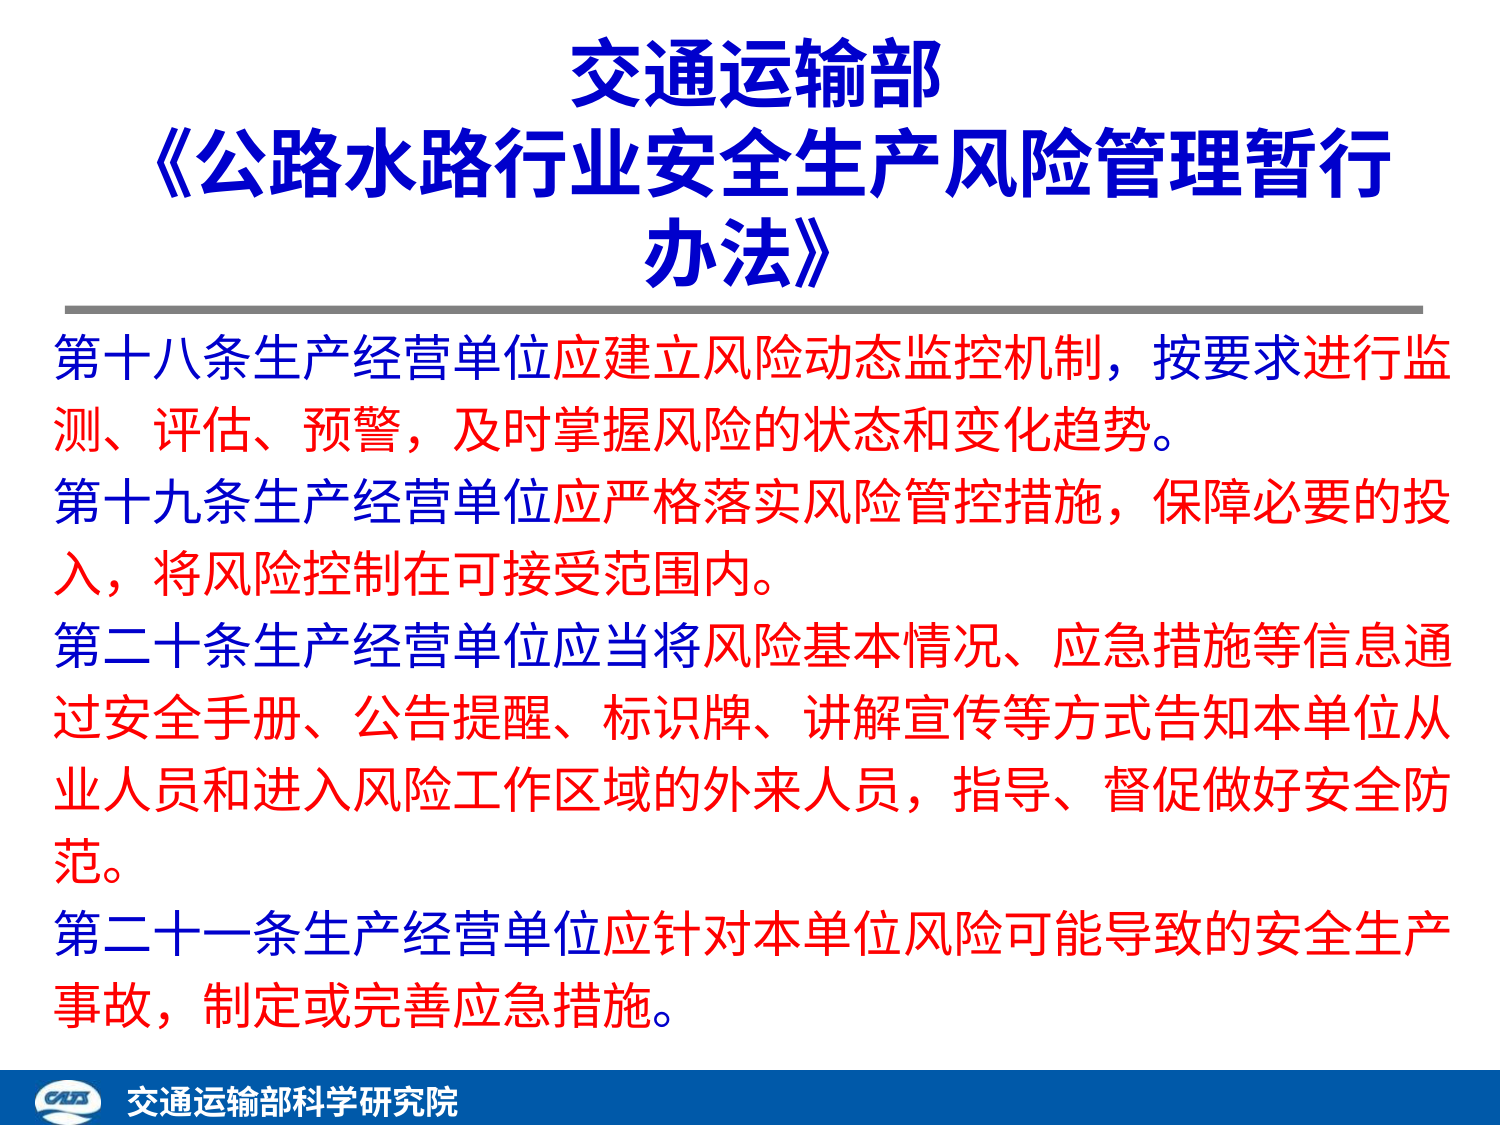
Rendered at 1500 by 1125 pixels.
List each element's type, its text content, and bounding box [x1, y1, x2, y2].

text_box 第十八条生产经营单位应建立风险动态监控机制，按要求进行监测、评估、预警，及时掌握风险的状态和变化趋势。 第十九条生产经营单位应严格落实风险管控措施，保障必要的投入，将风险控制在可接受范围内。 第二十条生产经营单位应当将风险基本情况、应急措施等信息通过安全手册、公告提醒、标识牌、讲解宣传等方式告知本单位从业人员和进入风险工作区域的外来人员，指导、督促做好安全防范。 第二十一条生产经营单位应针对本单位风险可能导致的安全生产事故，制定或完善应急措施。 [38, 306, 1500, 1042]
text_box 交通运输部 《公路水路行业安全生产风险管理暂行办法》 [76, 19, 1436, 304]
picture [0, 1070, 1500, 1125]
